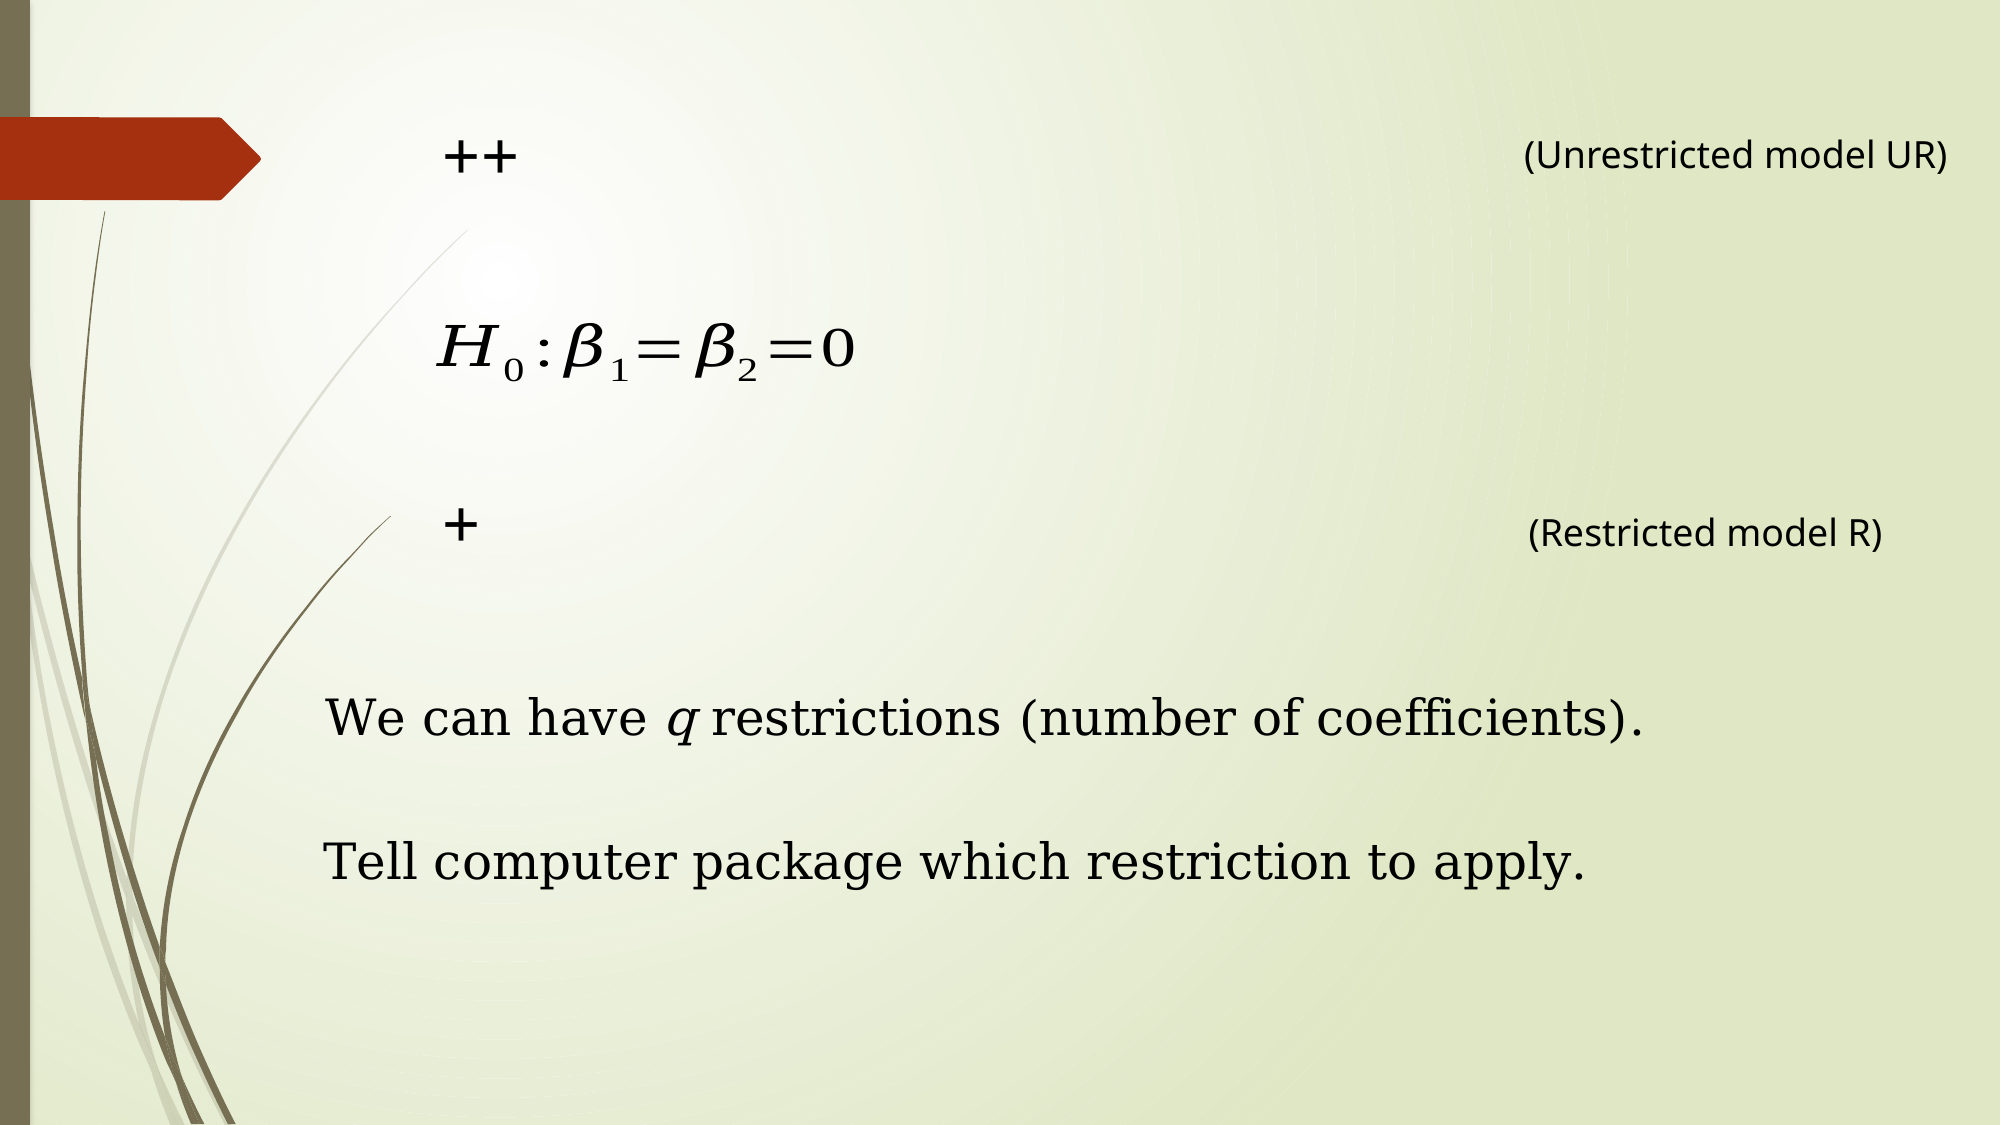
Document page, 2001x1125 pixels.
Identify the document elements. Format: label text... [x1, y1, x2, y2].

text_box Tell computer package which restriction to apply. [308, 821, 1603, 897]
text_box We can have q restrictions (number of coefficients). [310, 678, 1661, 753]
text_box (Unrestricted model UR) [1509, 123, 1963, 184]
text_box (Restricted model R) [1513, 501, 1898, 562]
